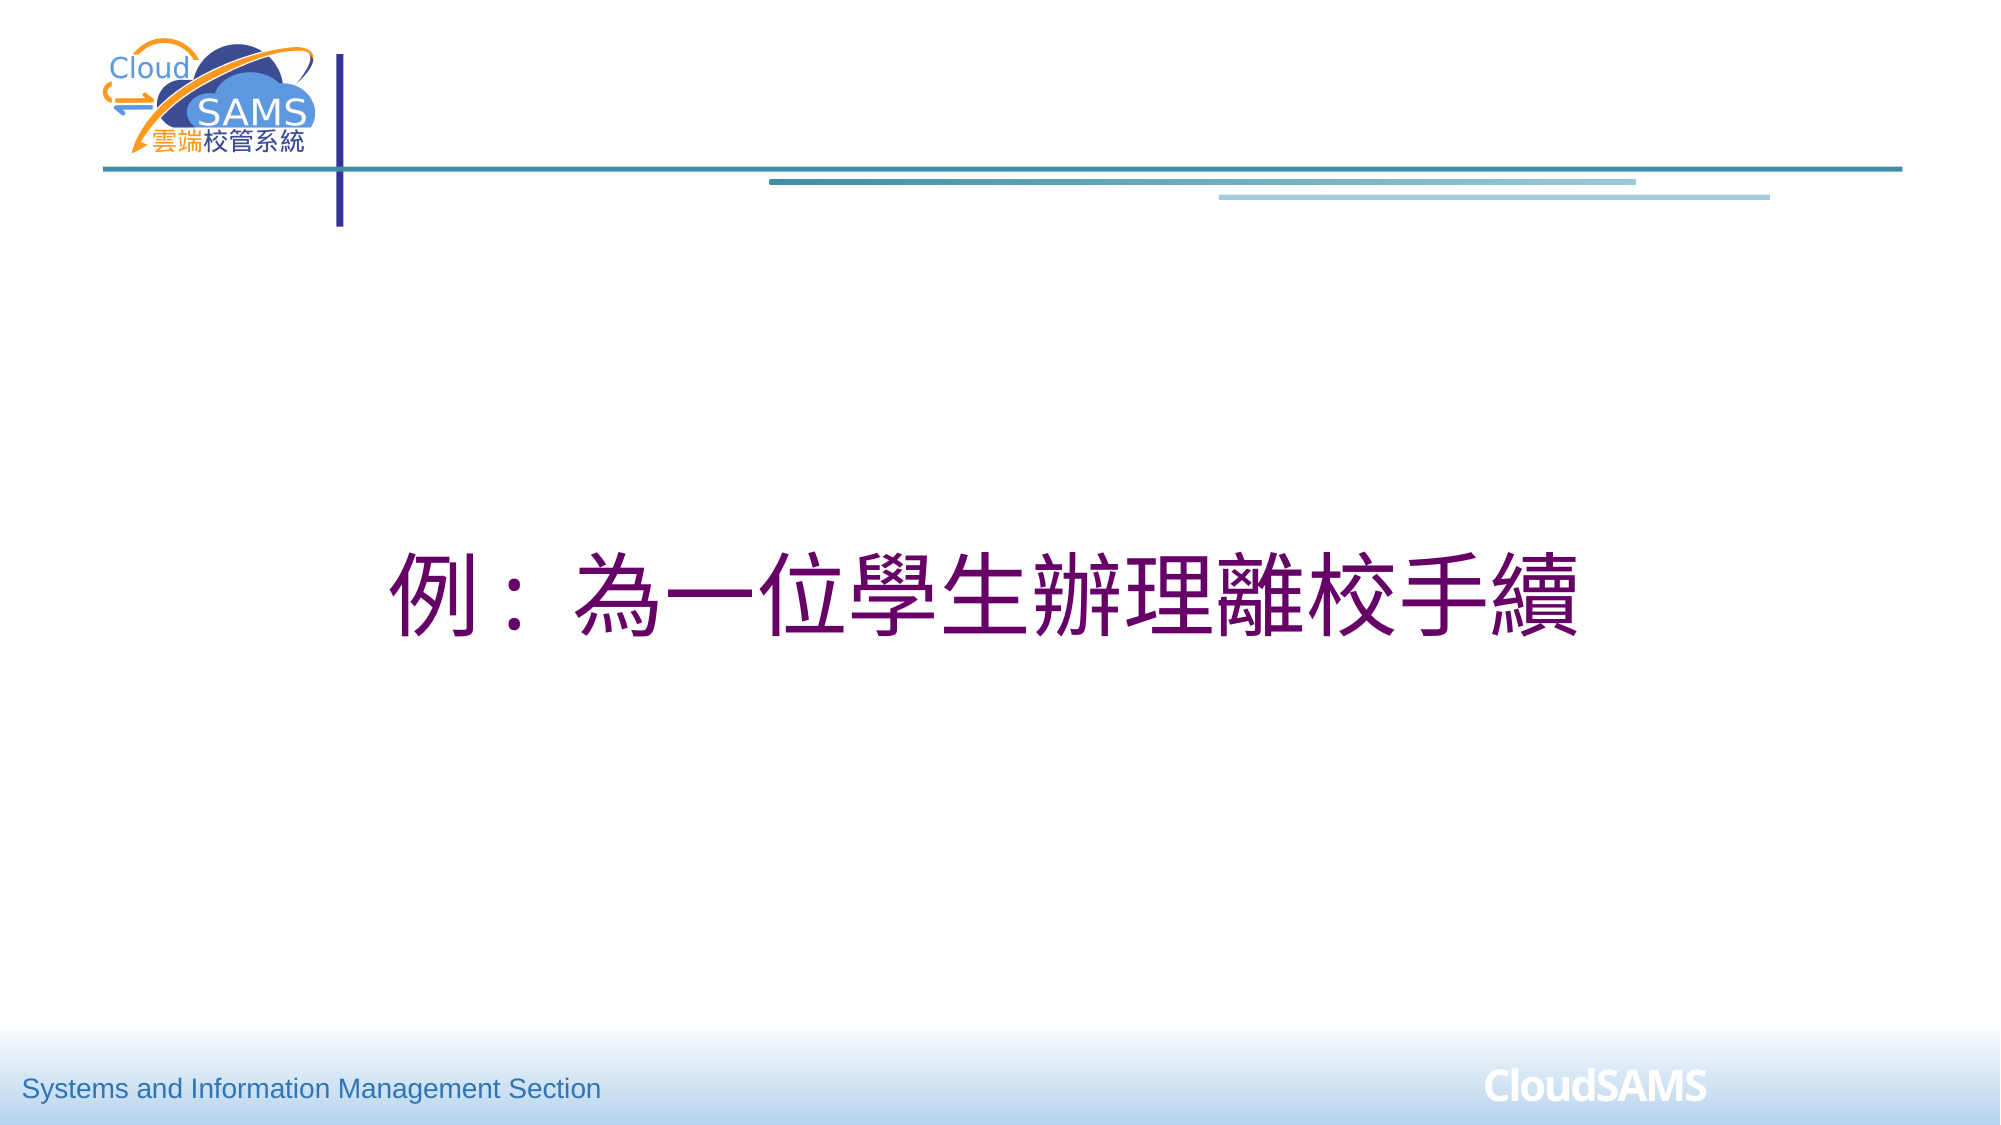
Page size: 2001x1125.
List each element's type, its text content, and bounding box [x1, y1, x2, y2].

list 例: 為一位學生辦理離校手續 [373, 408, 1649, 655]
picture [87, 7, 349, 175]
